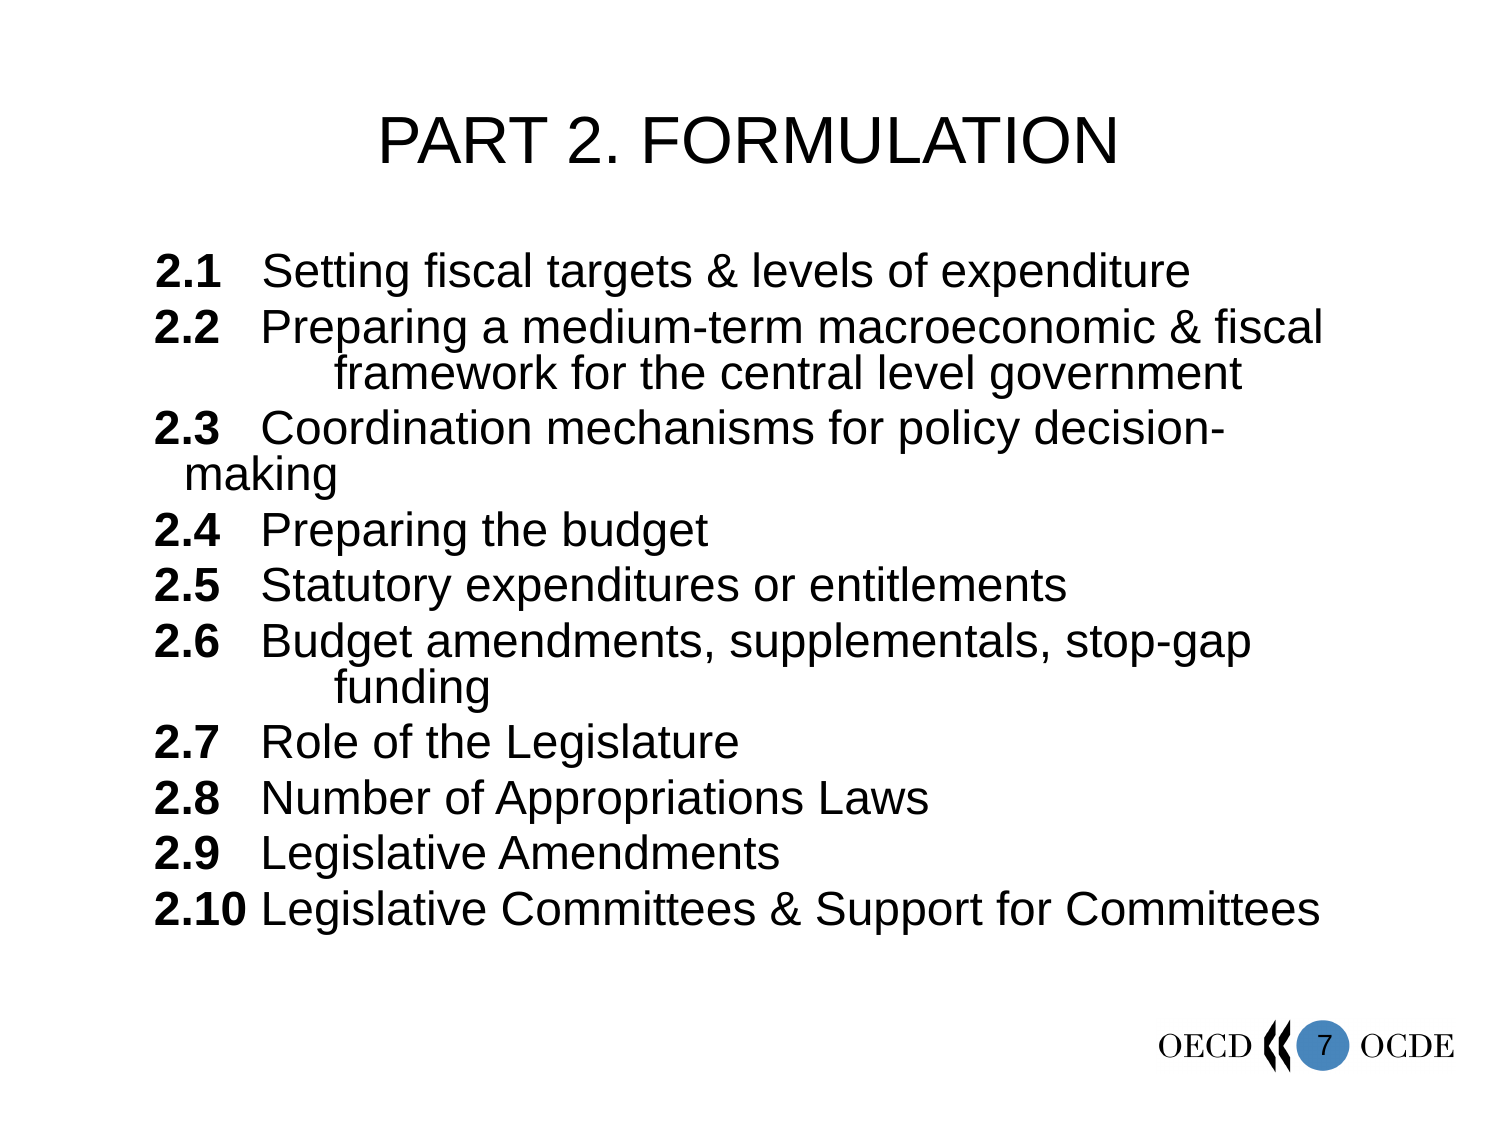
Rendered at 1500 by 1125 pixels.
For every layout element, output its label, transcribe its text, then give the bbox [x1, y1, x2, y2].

list 2.1 Setting fiscal targets & levels of expenditure 2.2 Preparing a medium-term macroeconomic & fiscal framework for the central level government 2.3 Coordination mechanisms for policy decision- making 2.4 Preparing the budget 2.5 Statutory expenditures or entitlements 2.6 Budget amendments, supplementals, stop-gap funding 2.7 Role of the Legislature 2.8 Number of Appropriations Laws 2.9 Legislative Amendments 2.10 Legislative Committees & Support for Committees [112, 243, 1388, 1001]
picture [1156, 1018, 1456, 1074]
title PART 2. FORMULATION [111, 42, 1388, 231]
